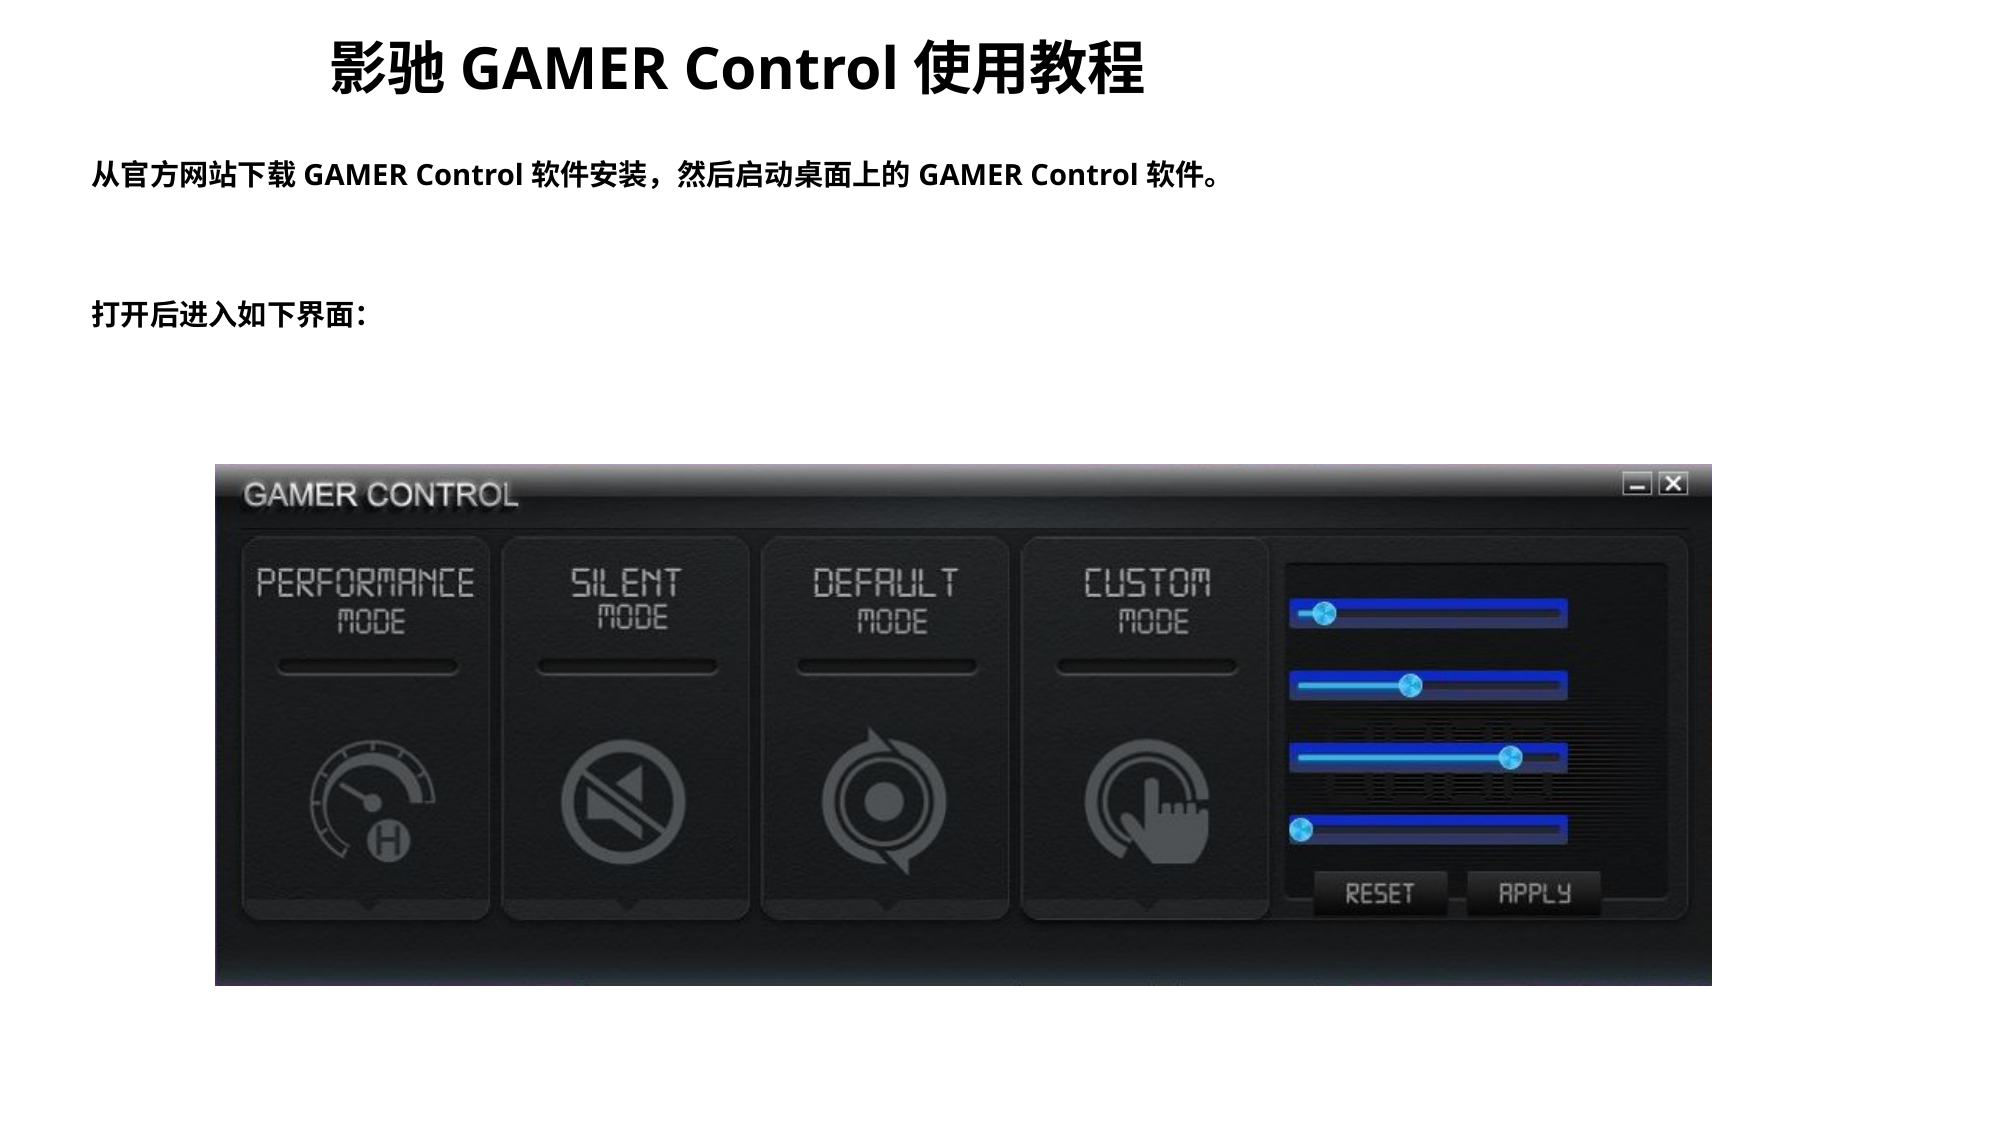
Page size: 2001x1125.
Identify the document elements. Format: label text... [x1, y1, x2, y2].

text_box 影驰GAMER Control使用教程 [314, 23, 1162, 109]
text_box 从官方网站下载GAMER Control软件安装，然后启动桌面上的GAMER Control软件。 打开后进入如下界面： [76, 149, 1850, 339]
picture [215, 464, 1712, 986]
